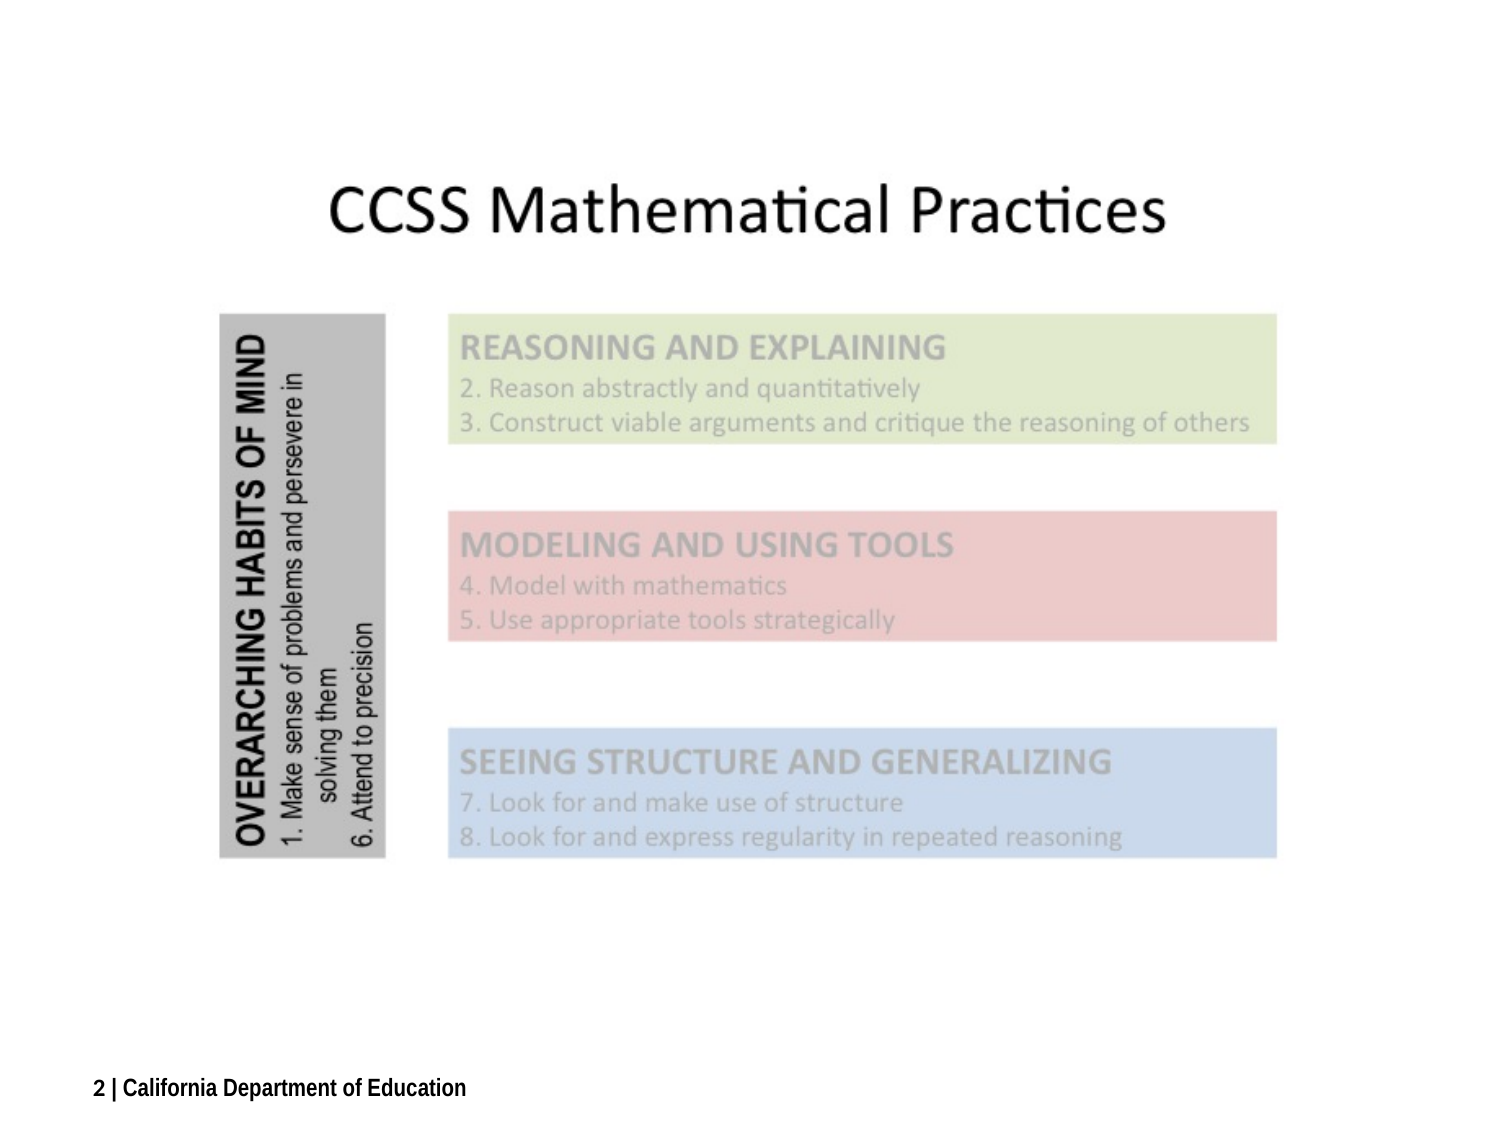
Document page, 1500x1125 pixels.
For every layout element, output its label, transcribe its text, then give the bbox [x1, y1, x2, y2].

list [0, 94, 1500, 976]
footer | California Department of Education [121, 1064, 699, 1124]
slide_number 2 [55, 1064, 121, 1124]
